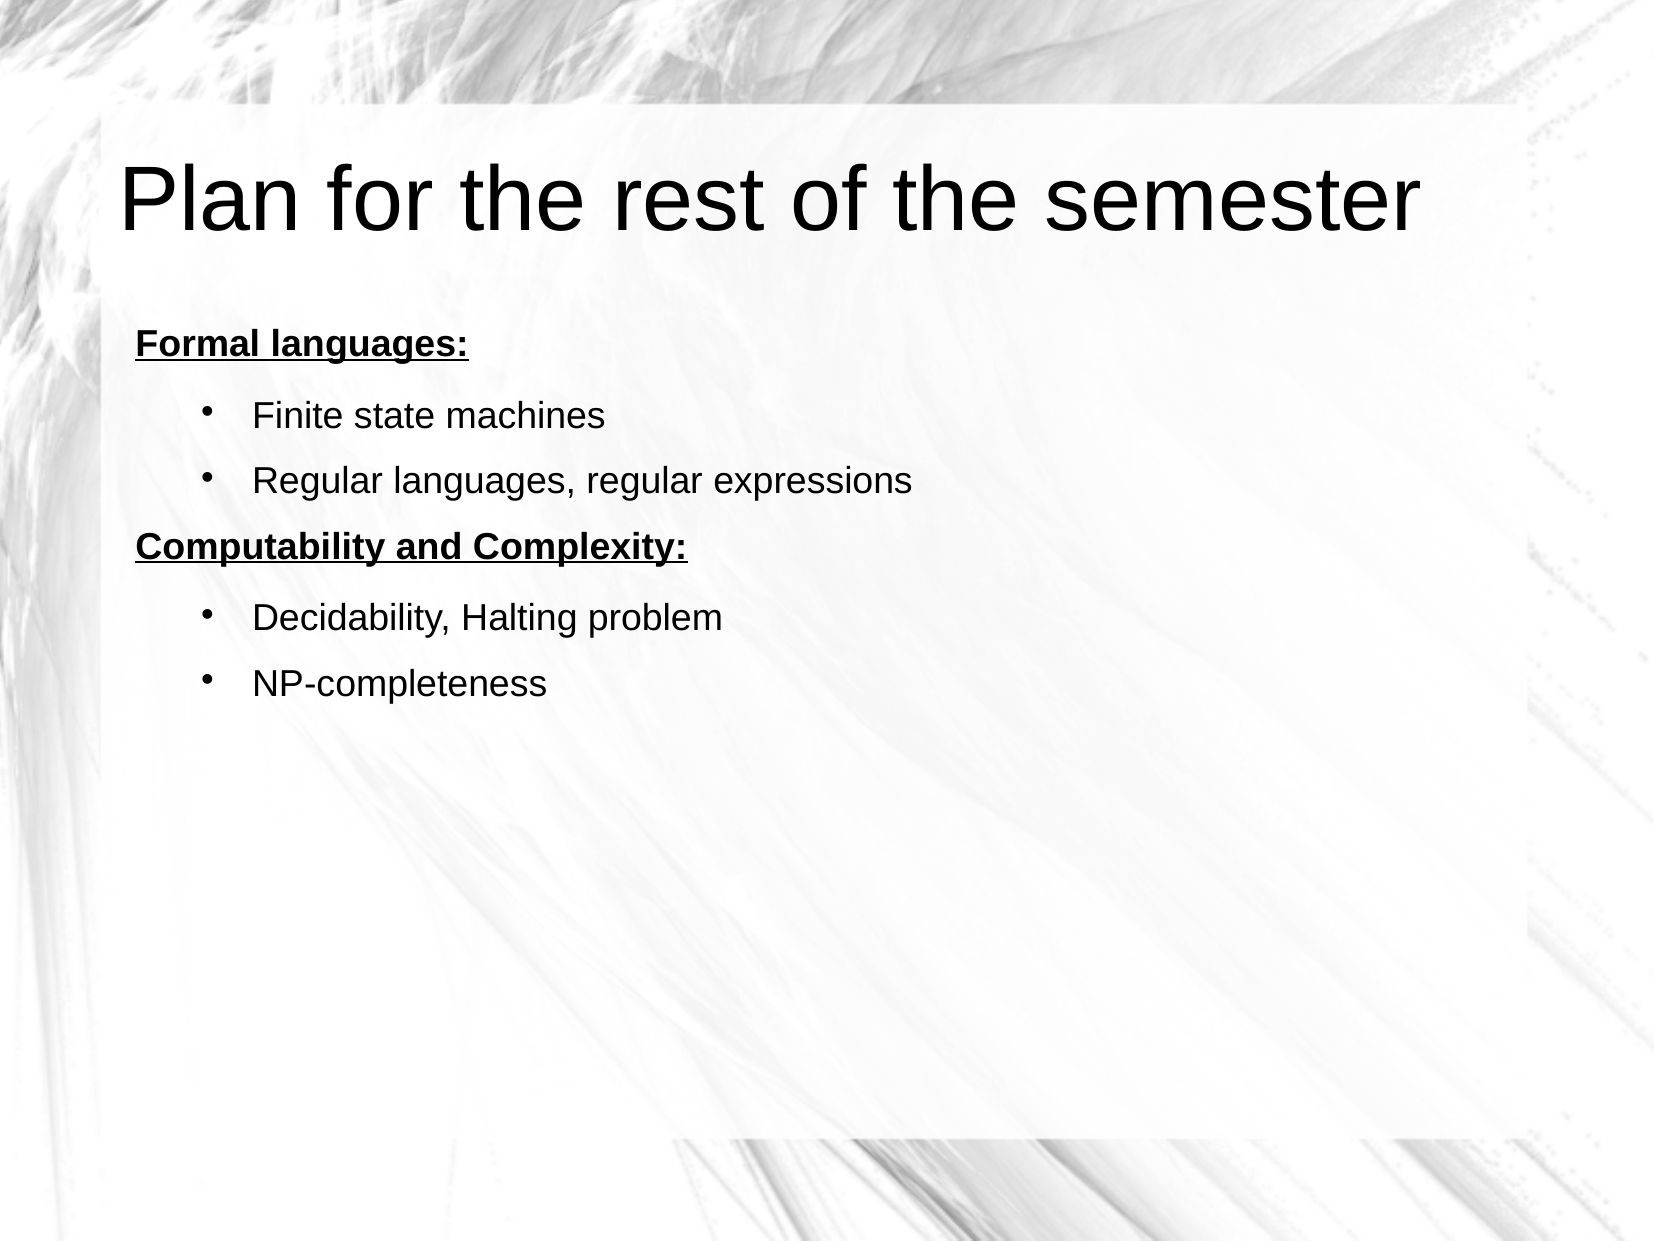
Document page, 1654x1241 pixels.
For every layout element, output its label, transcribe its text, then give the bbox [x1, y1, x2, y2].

title Plan for the rest of the semester [118, 93, 1506, 299]
picture [0, 0, 1654, 1241]
list Formal languages: Finite state machines Regular languages, regular expressions Computability and Complexity: Decidability, Halting problem NP-completeness [118, 319, 1571, 1109]
